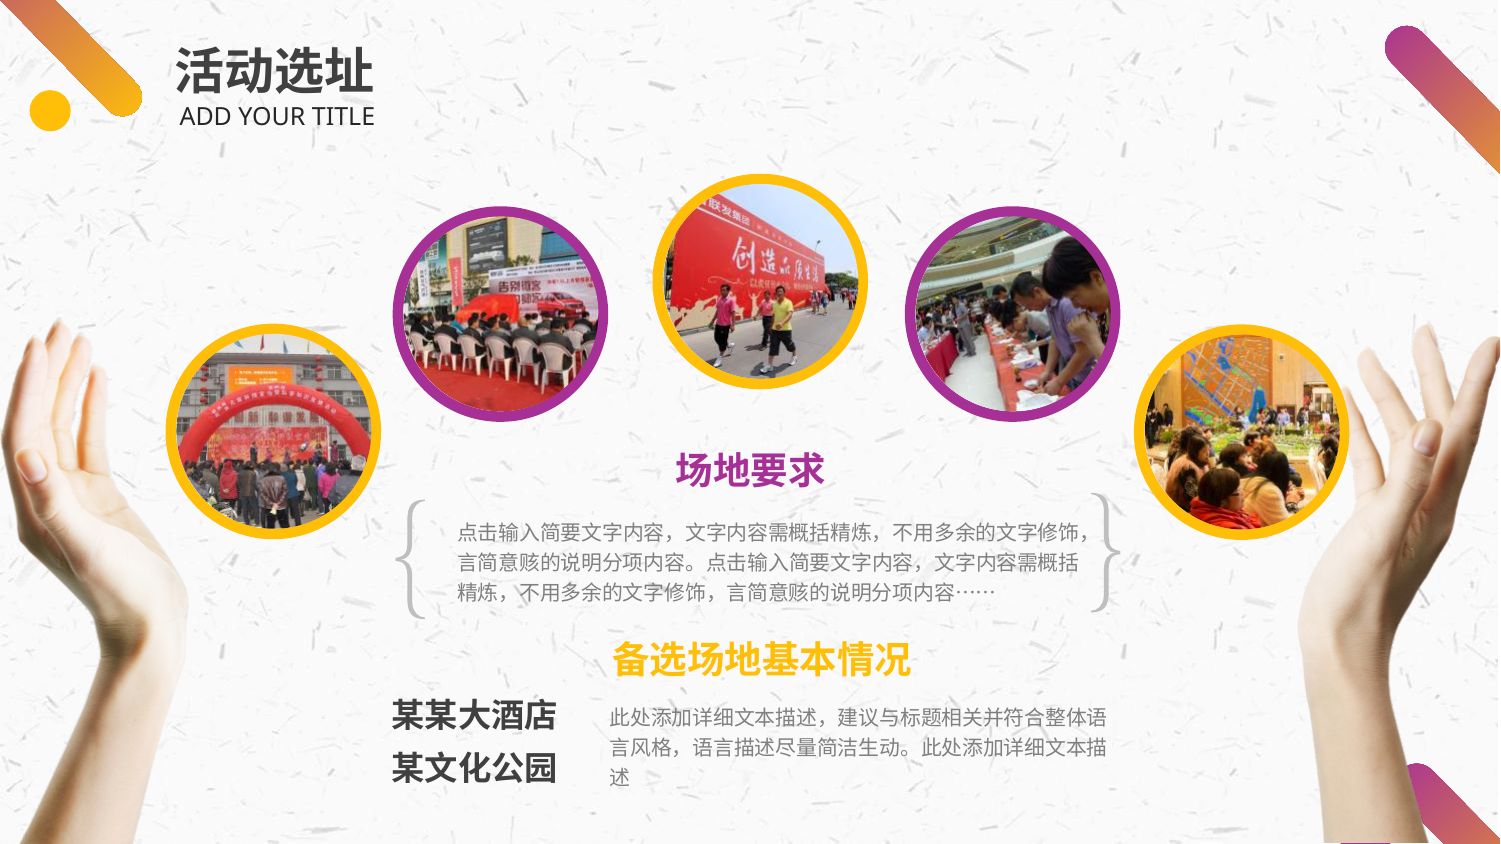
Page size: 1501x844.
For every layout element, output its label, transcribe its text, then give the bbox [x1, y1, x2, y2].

text_box 此处添加详细文本描述，建议与标题相关并符合整体语言风格，语言描述尽量简洁生动。此处添加详细文本描述 [598, 693, 1128, 795]
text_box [159, 32, 521, 140]
text_box 场地要求 [490, 447, 1011, 493]
text_box 某某大酒店 [391, 703, 598, 735]
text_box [904, 206, 1121, 423]
text_box [395, 499, 425, 620]
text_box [652, 173, 869, 390]
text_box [165, 323, 382, 540]
text_box 点击输入简要文字内容，文字内容需概括精炼，不用多余的文字修饰，言简意赅的说明分项内容。点击输入简要文字内容，文字内容需概括精炼，不用多余的文字修饰，言简意赅的说明分项内容…… [445, 508, 1092, 610]
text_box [1133, 324, 1350, 541]
picture [0, 0, 1501, 844]
text_box 某文化公园 [391, 755, 598, 787]
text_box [392, 206, 609, 423]
text_box 备选场地基本情况 [502, 636, 1023, 682]
text_box [1091, 492, 1121, 613]
